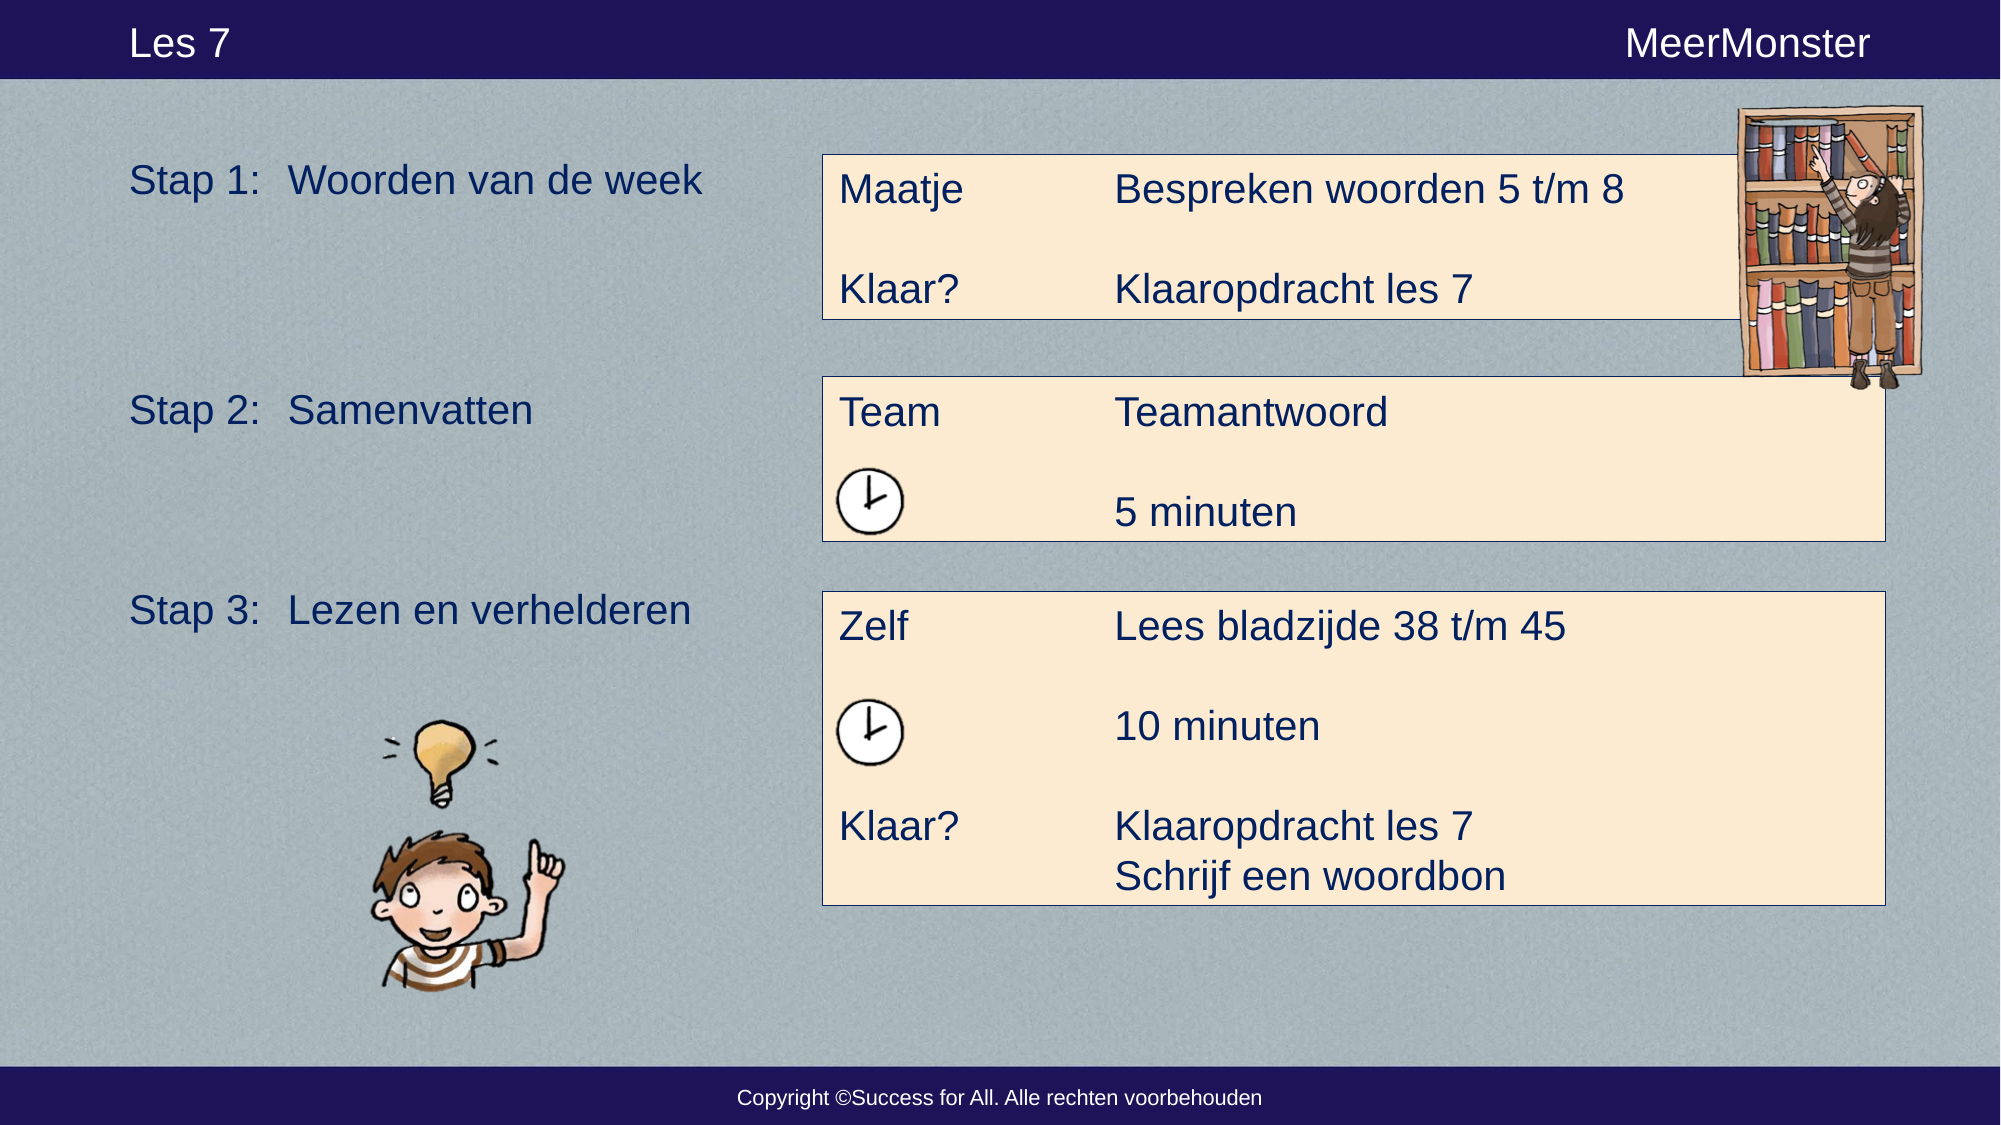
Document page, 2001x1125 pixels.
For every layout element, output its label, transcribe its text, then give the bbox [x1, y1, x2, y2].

text_box Stap 1: Woorden van de week Stap 2: Samenvatten Stap 3: Lezen en verhelderen [114, 145, 907, 690]
text_box Les 7 [114, 8, 354, 73]
text_box Maatje Bespreken woorden 5 t/m 8 Klaar? Klaaropdracht les 7 [822, 154, 1718, 320]
text_box Zelf Lees bladzijde 38 t/m 45 10 minuten Klaar? Klaaropdracht les 7 Schrijf een woordbon [822, 591, 1886, 906]
text_box Copyright ©Success for All. Alle rechten voorbehouden [0, 1076, 2000, 1125]
text_box Team Teamantwoord 5 minuten [822, 376, 1886, 542]
text_box MeerMonster [999, 8, 1886, 73]
picture [0, 0, 2001, 1125]
